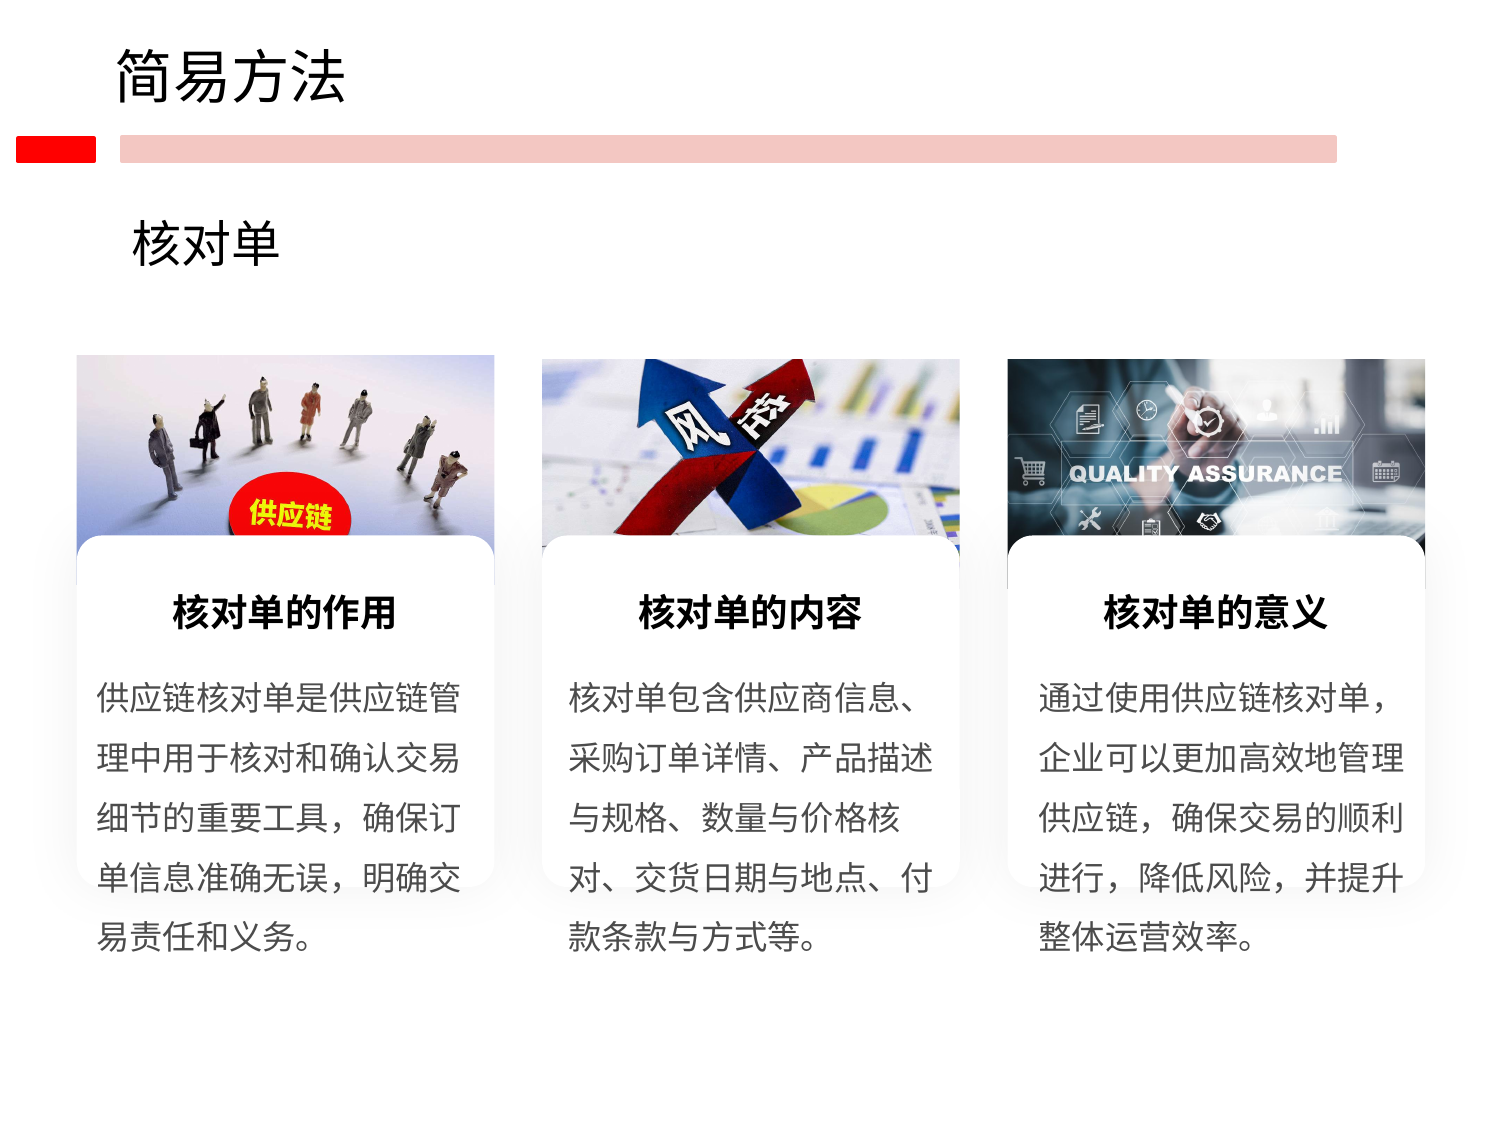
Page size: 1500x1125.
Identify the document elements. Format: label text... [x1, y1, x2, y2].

picture [541, 359, 960, 590]
text_box 核对单的内容 [555, 598, 947, 635]
text_box 核对单的意义 [1020, 597, 1413, 635]
picture [1007, 358, 1426, 589]
text_box [1007, 596, 1426, 888]
text_box 核对单的作用 [89, 593, 482, 635]
text_box 核对单包含供应商信息、采购订单详情、产品描述与规格、数量与价格核对、交货日期与地点、付款条款与方式等。 [559, 652, 951, 852]
text_box 通过使用供应链核对单，企业可以更加高效地管理供应链，确保交易的顺利进行，降低风险，并提升整体运营效率。 [1030, 652, 1425, 852]
text_box 供应链核对单是供应链管理中用于核对和确认交易细节的重要工具，确保订单信息准确无误，明确交易责任和义务。 [88, 652, 482, 852]
text_box 核对单 [116, 173, 1442, 288]
text_box [76, 592, 495, 888]
picture [76, 354, 495, 585]
text_box [542, 597, 960, 888]
text_box 简易方法 [100, 32, 1324, 118]
